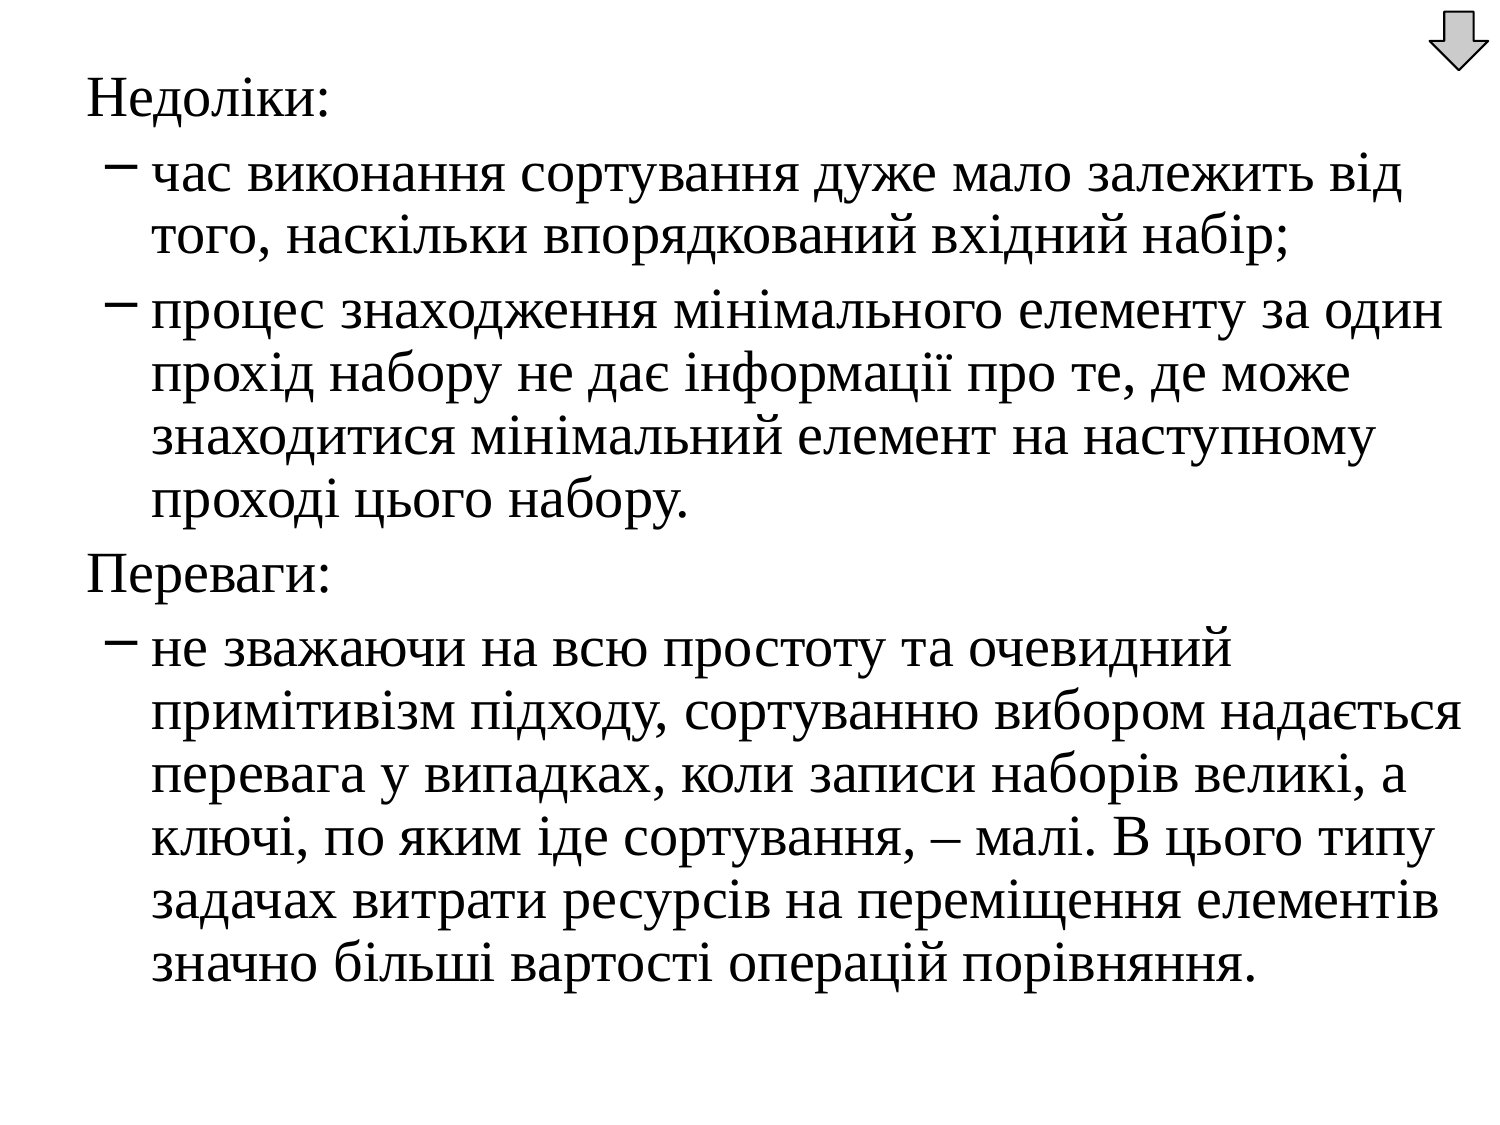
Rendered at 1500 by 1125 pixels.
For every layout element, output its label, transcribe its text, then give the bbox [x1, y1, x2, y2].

list Недоліки: час виконання сортування дуже мало залежить від того, наскільки впорядкований вхідний набір; процес знаходження мінімального елементу за один прохід набору не дає інформації про те, де може знаходитися мінімальний елемент на наступному проході цього набору. Переваги: не зважаючи на всю простоту та очевидний примітивізм підходу, сортуванню вибором надається перевага у випадках, коли записи наборів великі, а ключі, по яким іде сортування, – малі. В цього типу задачах витрати ресурсів на переміщення елементів значно більші вартості операцій порівняння. [0, 58, 1500, 1125]
text_box [1429, 11, 1489, 71]
